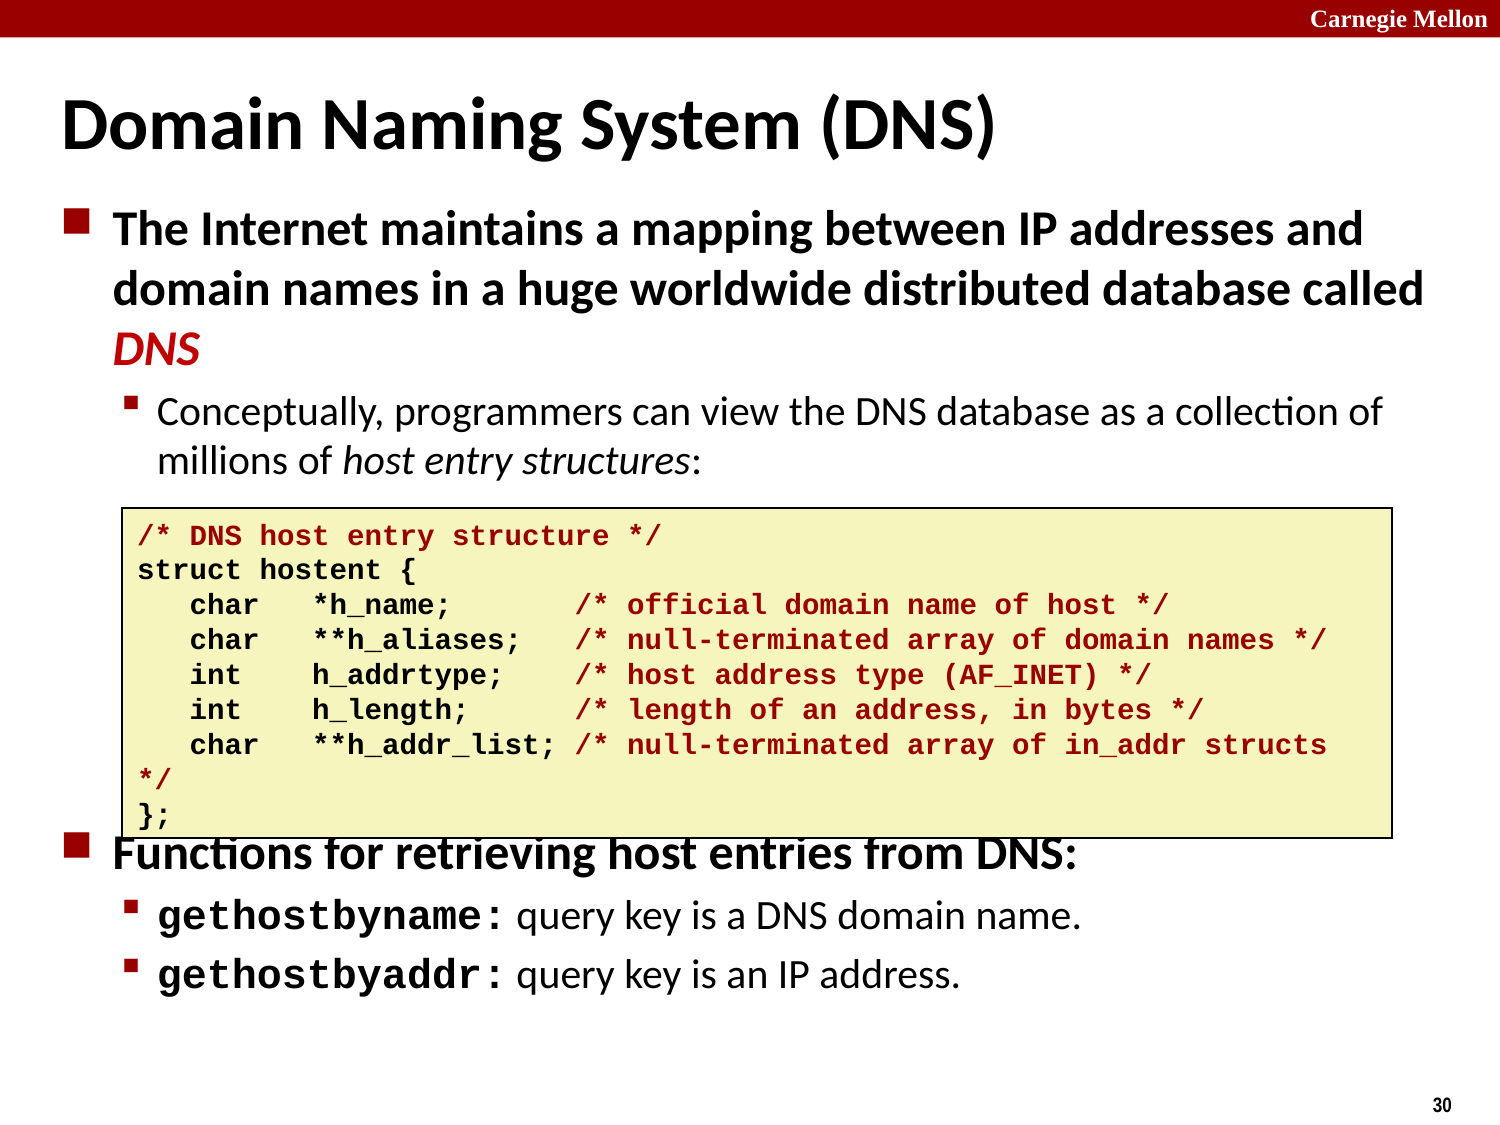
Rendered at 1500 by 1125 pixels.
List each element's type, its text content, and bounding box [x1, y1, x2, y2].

text_box /* DNS host entry structure */ struct hostent { char *h_name; /* official domain name of host */ char **h_aliases; /* null-terminated array of domain names */ int h_addrtype; /* host address type (AF_INET) */ int h_length; /* length of an address, in bytes */ char **h_addr_list; /* null-terminated array of in_addr structs */ }; [122, 508, 1393, 838]
title Domain Naming System (DNS) [45, 72, 1292, 167]
list The Internet maintains a mapping between IP addresses and domain names in a huge worldwide distributed database called DNS Conceptually, programmers can view the DNS database as a collection of millions of host entry structures: Functions for retrieving host entries from DNS: gethostbyname: query key is a DNS domain name. gethostbyaddr: query key is an IP address. [49, 187, 1478, 1113]
